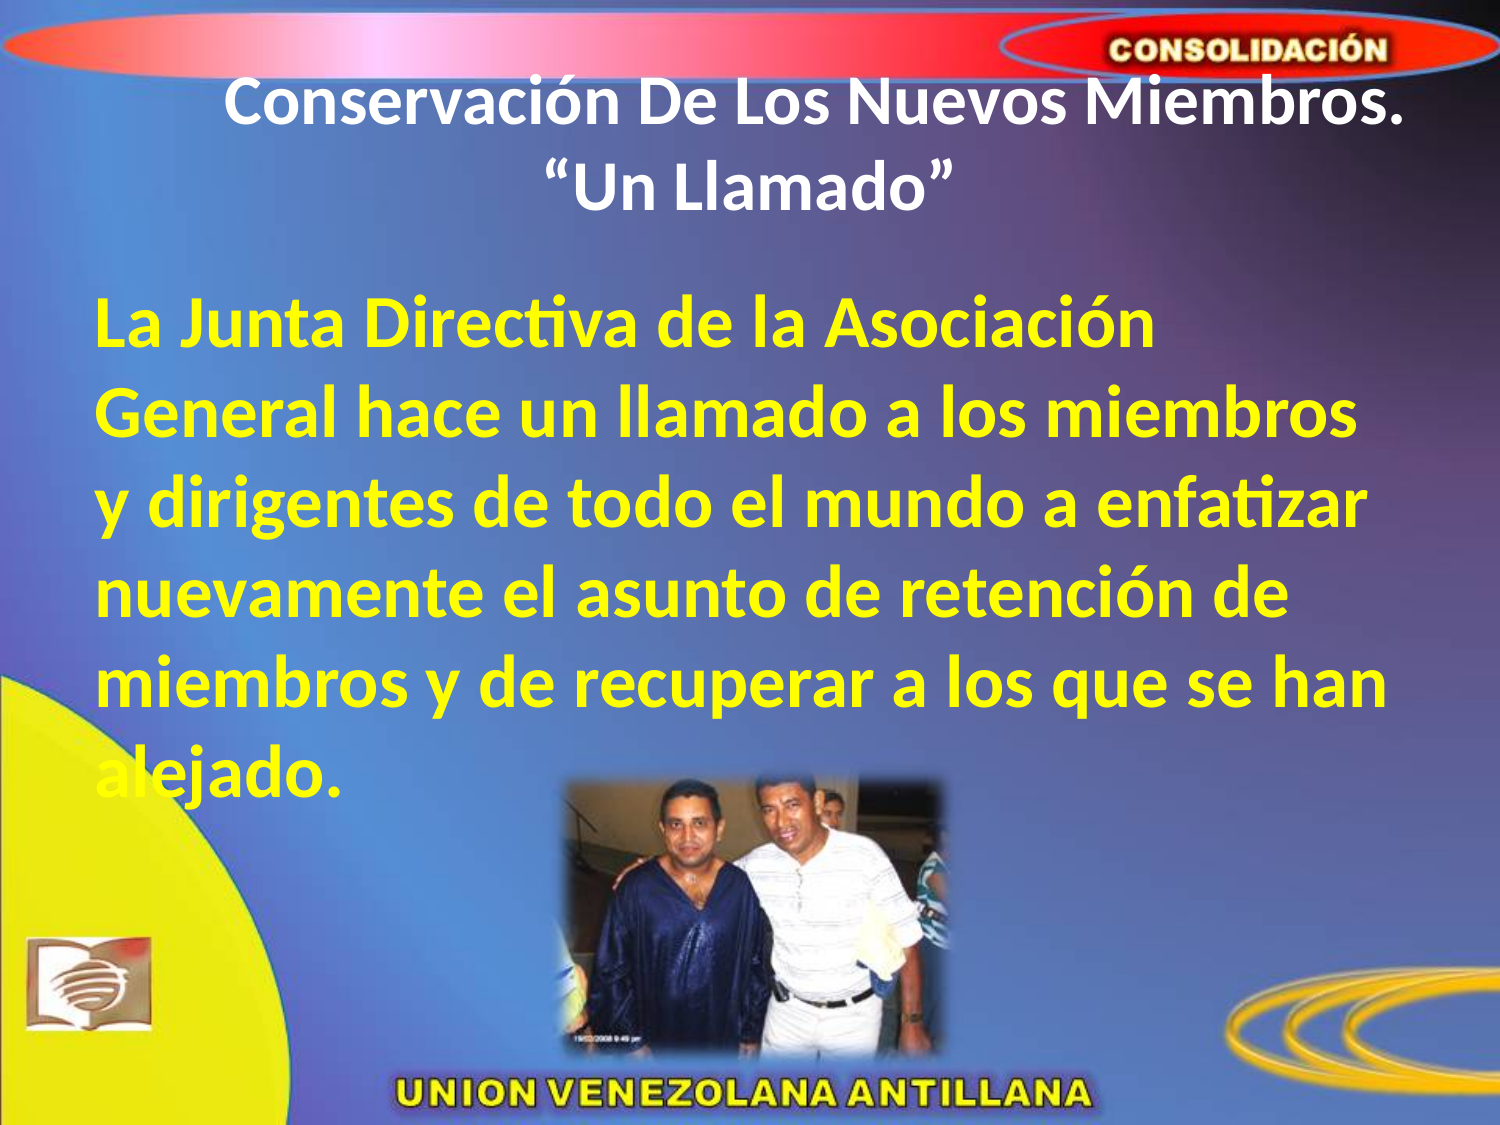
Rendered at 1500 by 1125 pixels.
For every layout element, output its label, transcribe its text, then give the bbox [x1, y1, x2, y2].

title Conservación De Los Nuevos Miembros. “Un Llamado” [75, 45, 1425, 233]
list La Junta Directiva de la Asociación General hace un llamado a los miembros y dirigentes de todo el mundo a enfatizar nuevamente el asunto de retención de miembros y de recuperar a los que se han alejado. [23, 265, 1418, 1008]
picture [0, 0, 1500, 1125]
